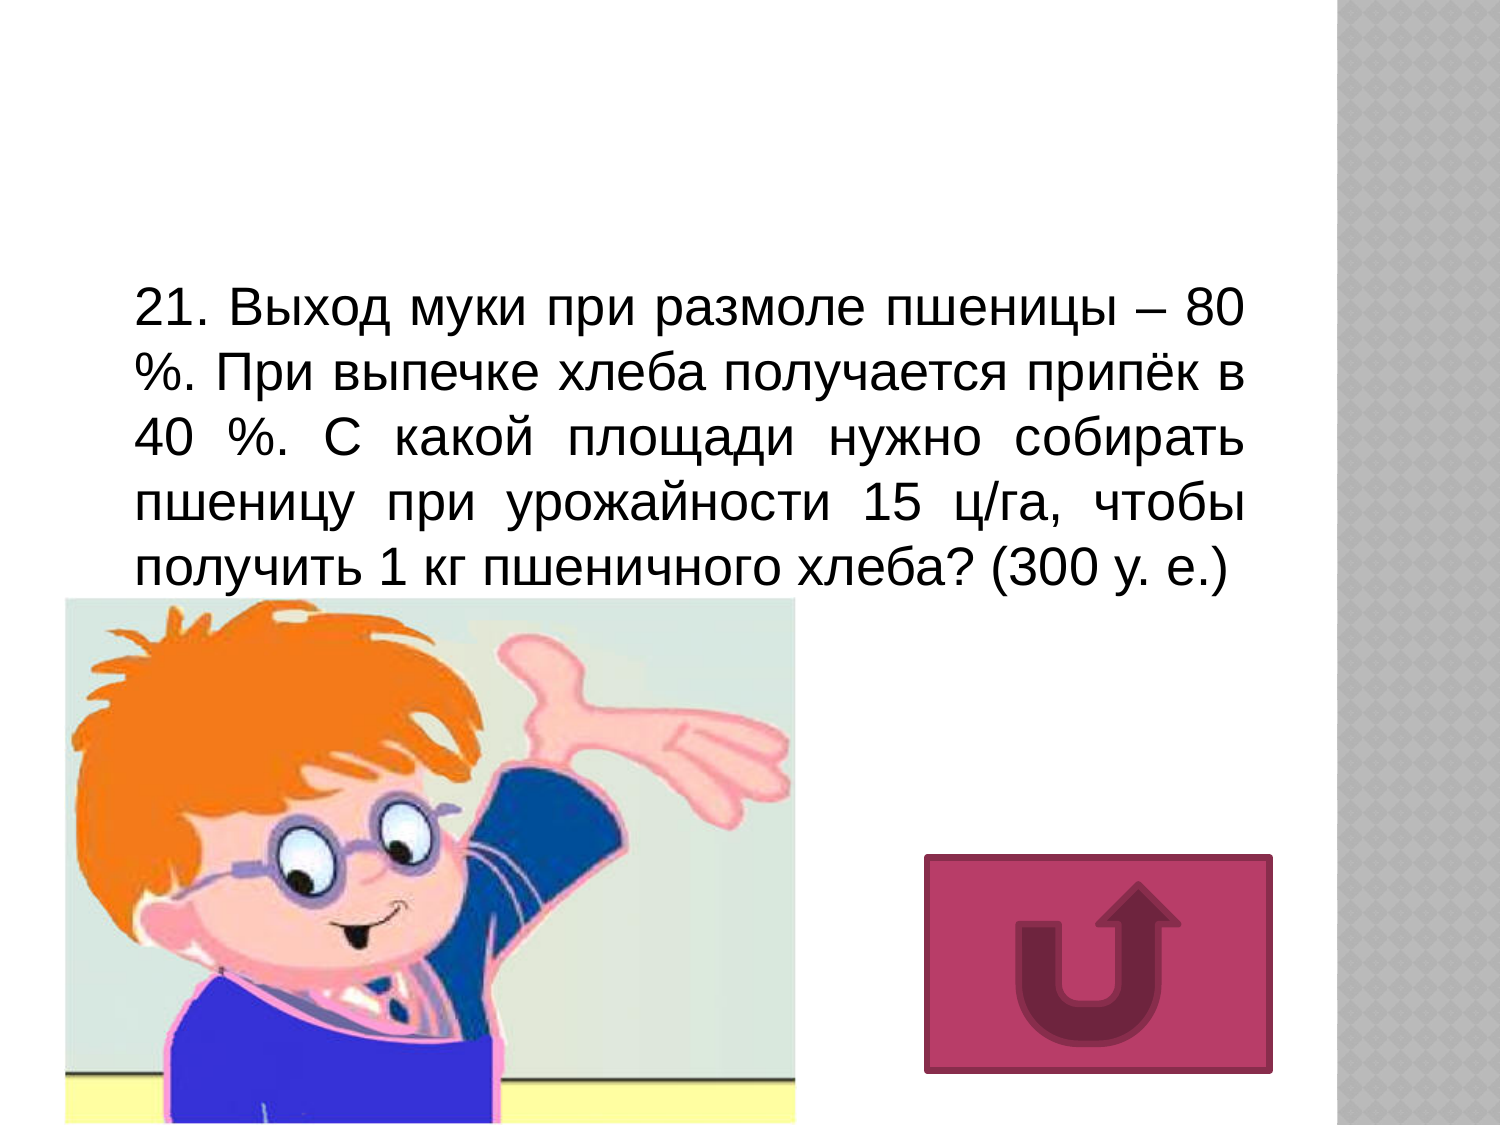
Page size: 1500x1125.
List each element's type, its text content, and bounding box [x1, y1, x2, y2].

list 21. Выход муки при размоле пшеницы – 80 %. При выпечке хлеба получается припёк в 40 %. С какой площади нужно собирать пшеницу при урожайности 15 ц/га, чтобы получить 1 кг пшеничного хлеба? (300 у. е.) [75, 264, 1263, 1059]
text_box [924, 854, 1273, 1074]
picture [64, 597, 797, 1125]
